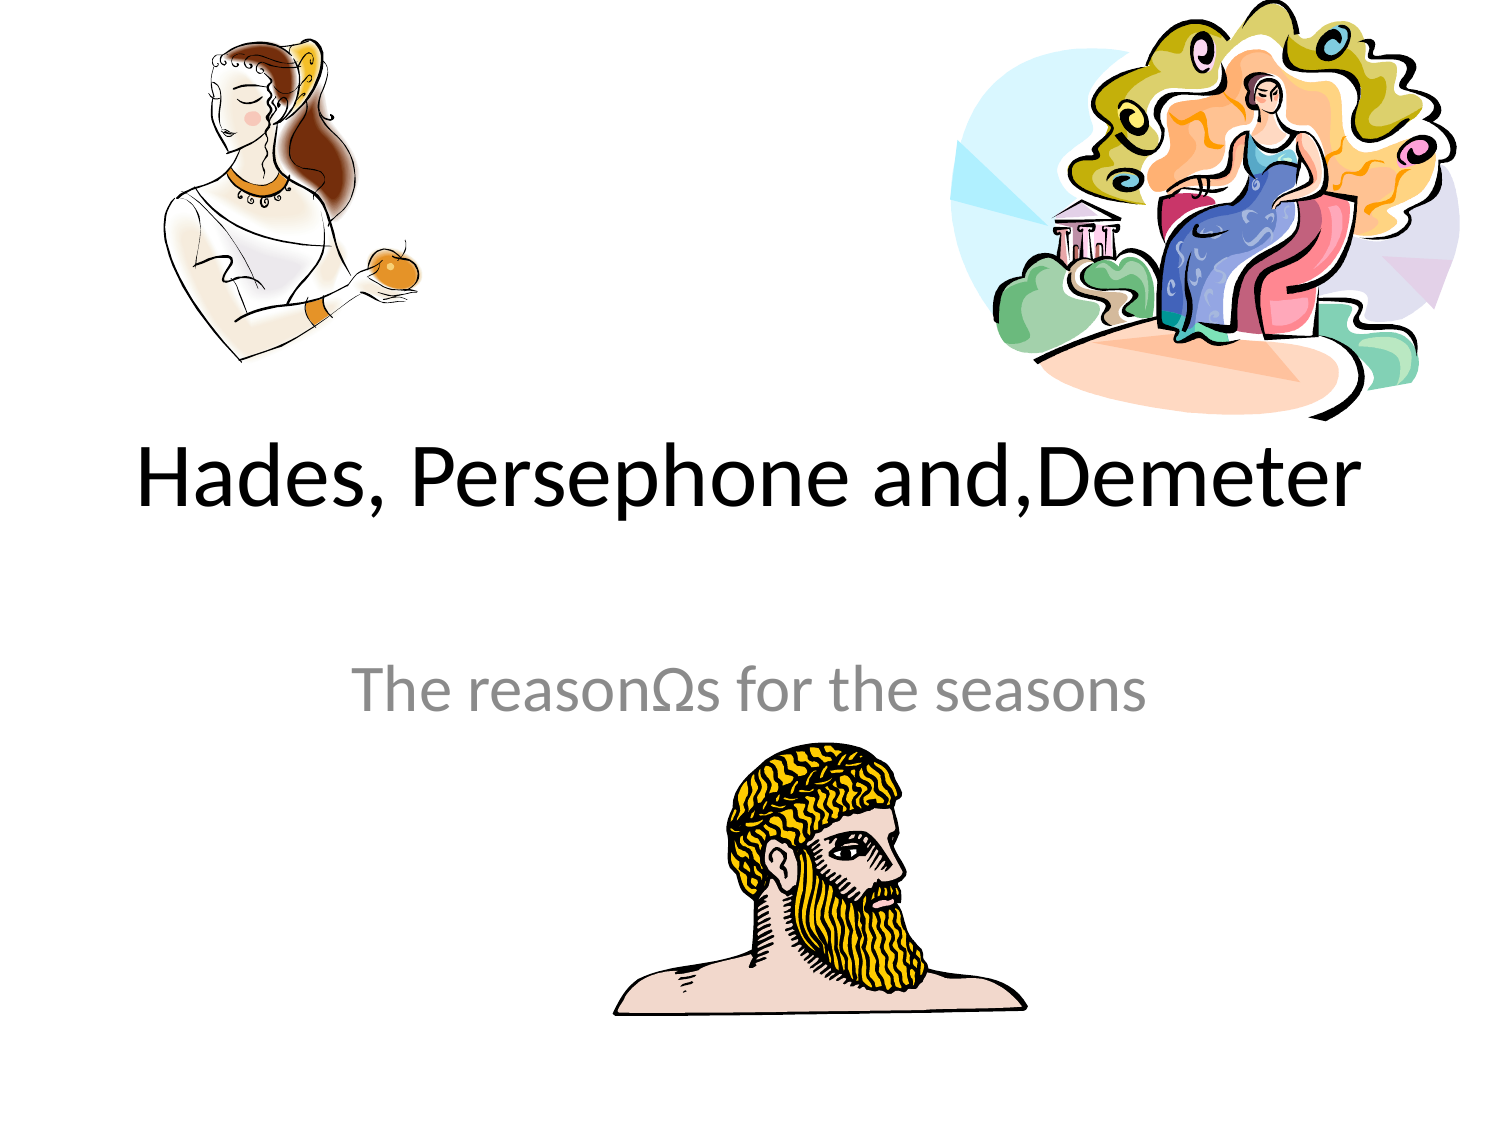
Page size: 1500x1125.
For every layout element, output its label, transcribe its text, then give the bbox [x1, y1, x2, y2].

picture [612, 737, 1029, 1017]
subtitle The reasonΩs for the seasons [225, 637, 1275, 925]
title Hades, Persephone and,Demeter [112, 349, 1388, 591]
picture [162, 37, 425, 366]
picture [949, 0, 1464, 426]
